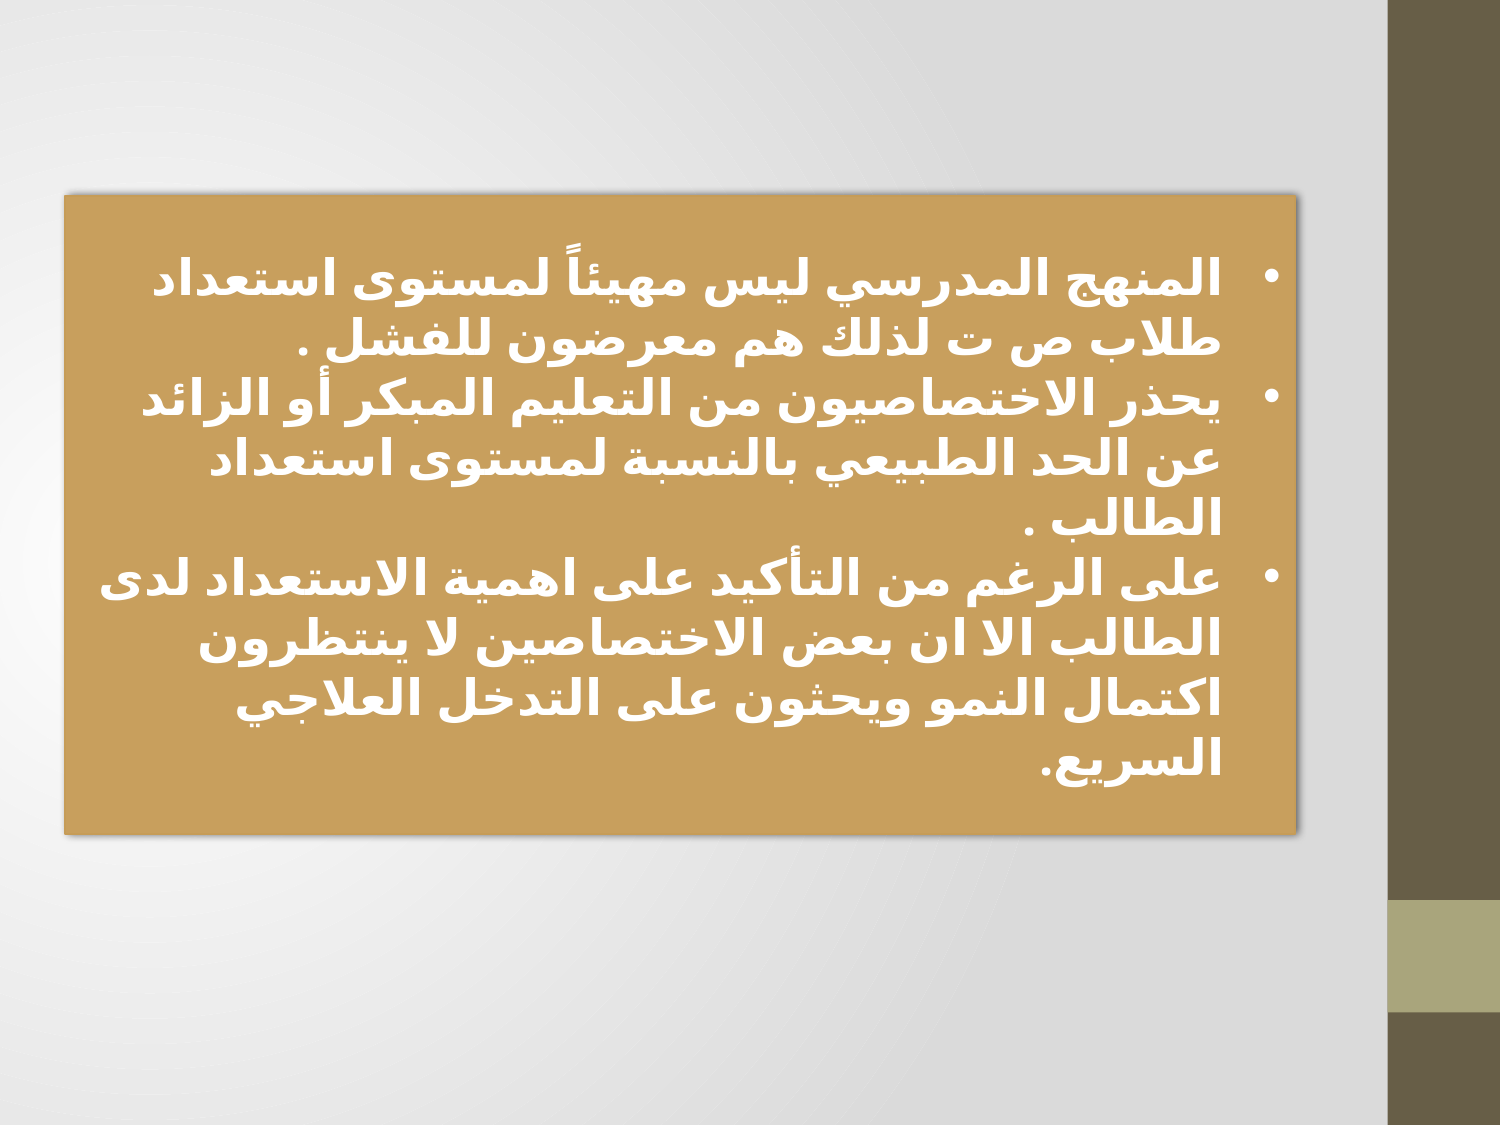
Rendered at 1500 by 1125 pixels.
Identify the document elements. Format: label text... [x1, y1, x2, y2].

text_box المنهج المدرسي ليس مهيئاً لمستوى استعداد طلاب ص ت لذلك هم معرضون للفشل . يحذر الاختصاصيون من التعليم المبكر أو الزائد عن الحد الطبيعي بالنسبة لمستوى استعداد الطالب . على الرغم من التأكيد على اهمية الاستعداد لدى الطالب الا ان بعض الاختصاصين لا ينتظرون اكتمال النمو ويحثون على التدخل العلاجي السريع. [64, 195, 1296, 835]
